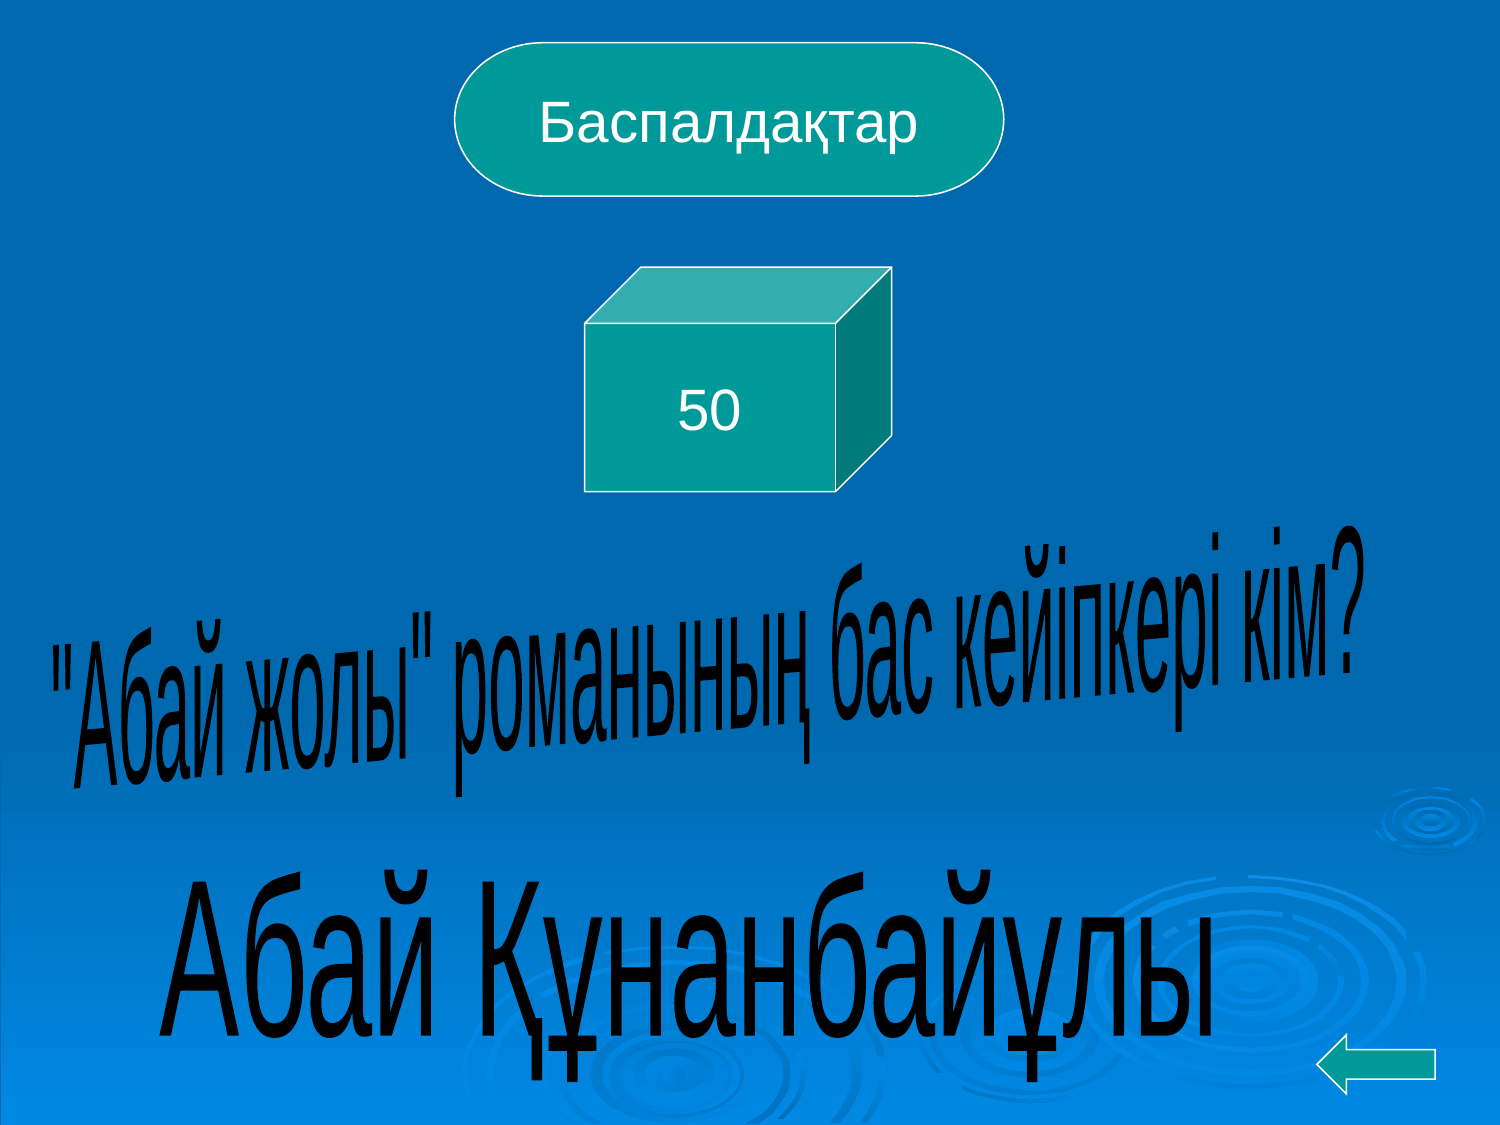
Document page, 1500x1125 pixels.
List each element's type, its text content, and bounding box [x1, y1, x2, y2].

text_box [1316, 1034, 1436, 1094]
text_box Баспалдақтар [454, 42, 1004, 197]
text_box 50 [584, 267, 892, 492]
